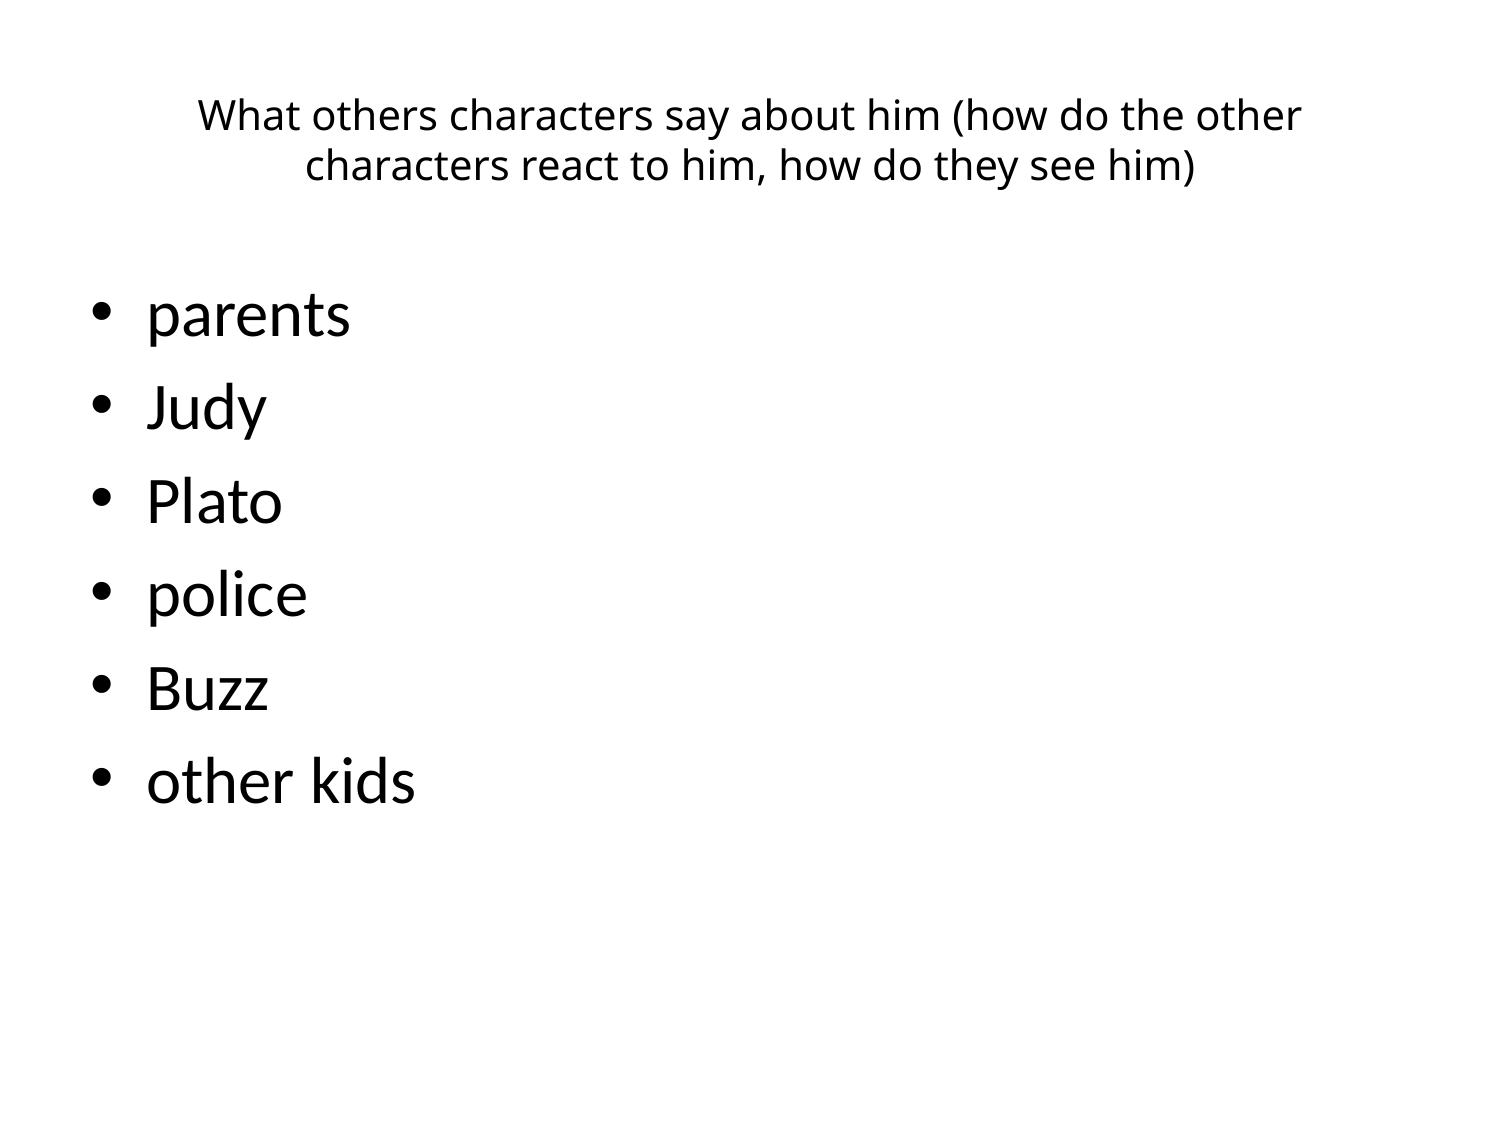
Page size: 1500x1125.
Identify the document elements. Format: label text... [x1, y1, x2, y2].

title What others characters say about him (how do the other characters react to him, how do they see him) [75, 45, 1425, 233]
list parents Judy Plato police Buzz other kids [75, 262, 1425, 1005]
